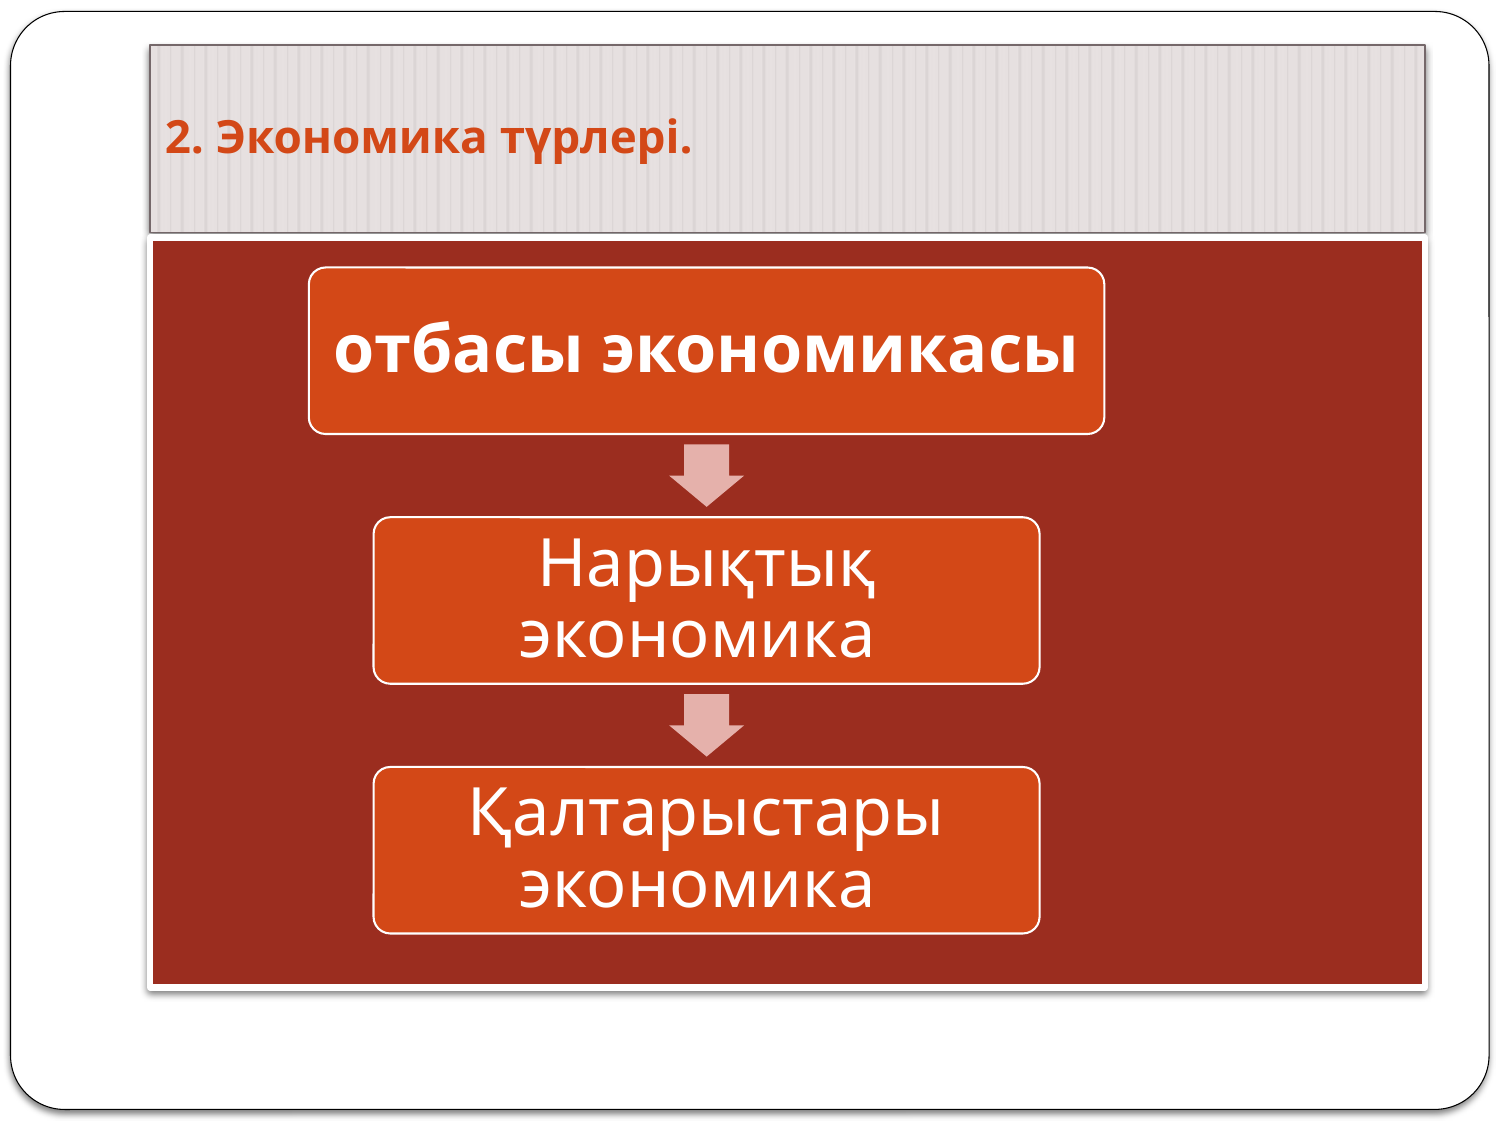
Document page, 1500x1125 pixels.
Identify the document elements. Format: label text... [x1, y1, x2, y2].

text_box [206, 266, 1207, 935]
list [147, 234, 1428, 991]
title 2. Экономика түрлері. [149, 44, 1426, 233]
